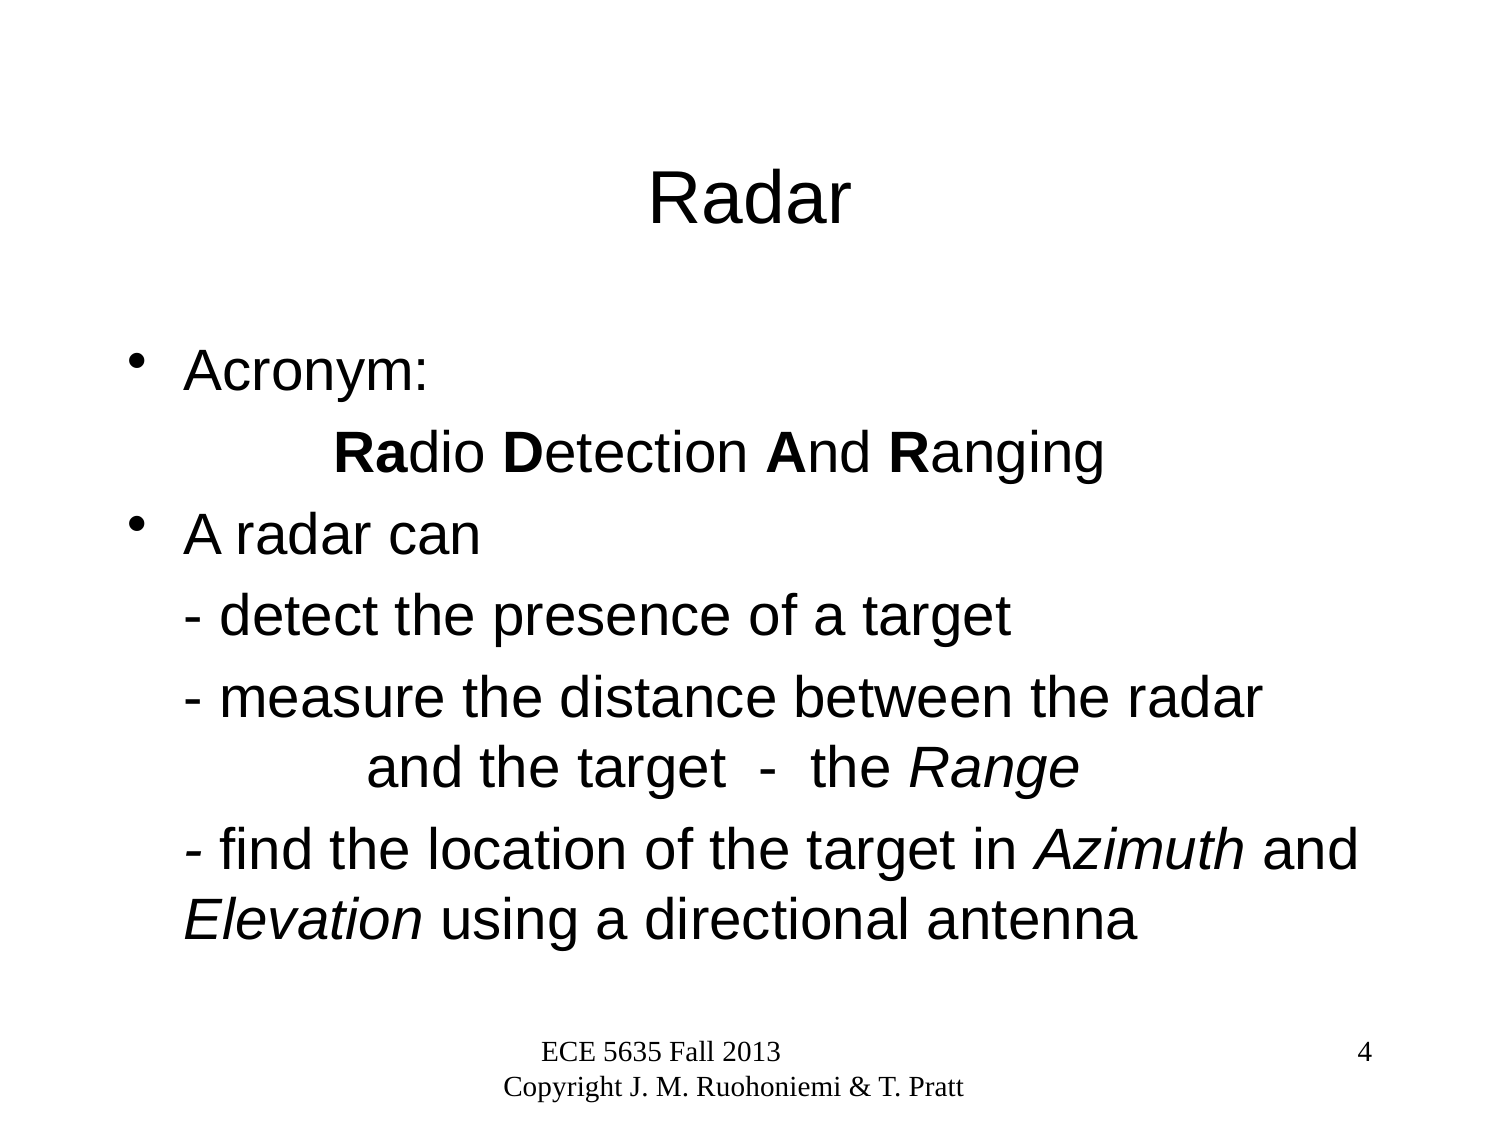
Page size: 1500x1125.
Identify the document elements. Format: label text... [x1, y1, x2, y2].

footer ECE 5635 Fall 2013 Copyright J. M. Ruohoniemi & T. Pratt [487, 1024, 988, 1101]
list Acronym: Radio Detection And Ranging A radar can - detect the presence of a target - measure the distance between the radar and the target - the Range - find the location of the target in Azimuth and Elevation using a directional antenna [112, 324, 1388, 1001]
slide_number 4 [1074, 1024, 1388, 1101]
title Radar [112, 99, 1388, 288]
